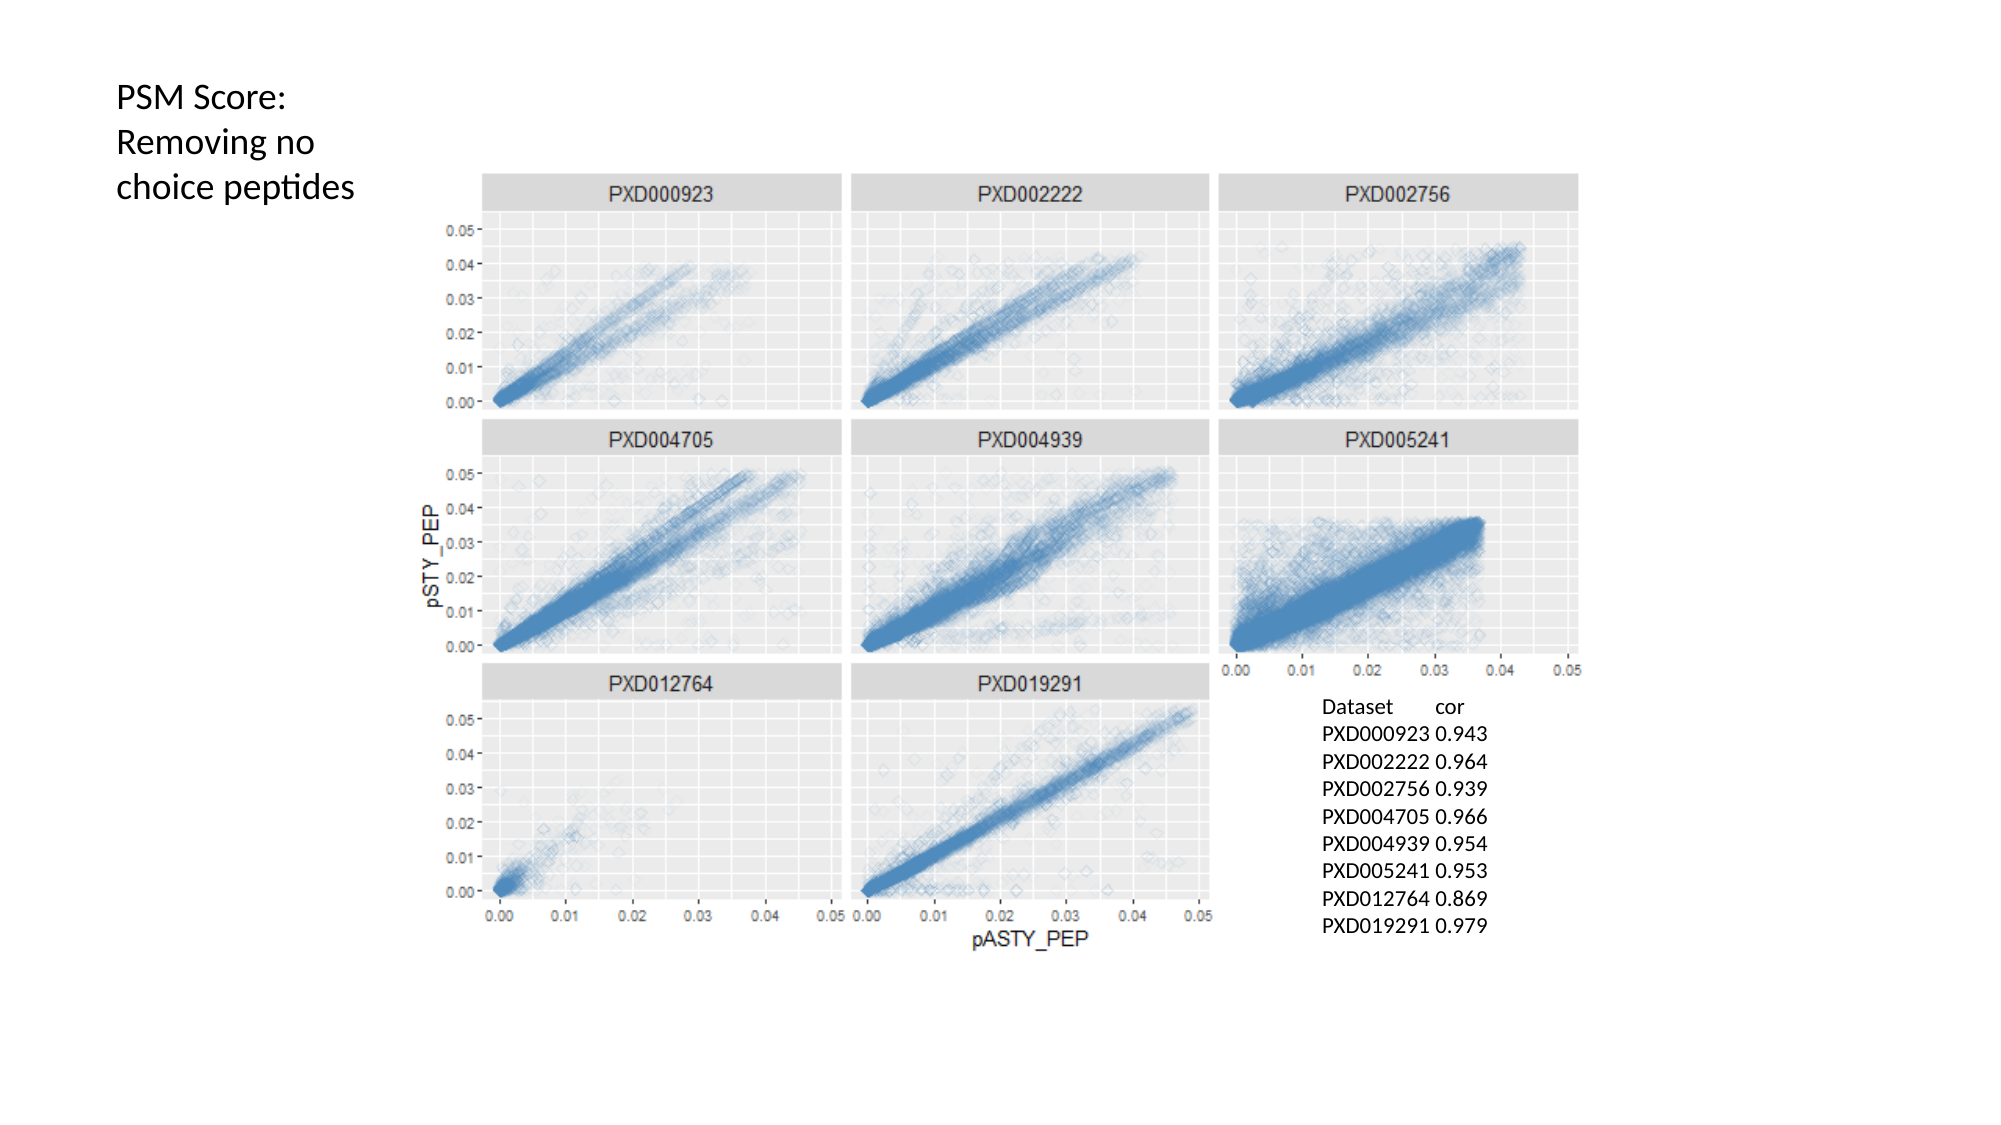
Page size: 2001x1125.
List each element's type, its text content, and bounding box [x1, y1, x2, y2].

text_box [412, 166, 1588, 959]
text_box PSM Score: Removing no choice peptides [101, 64, 425, 214]
